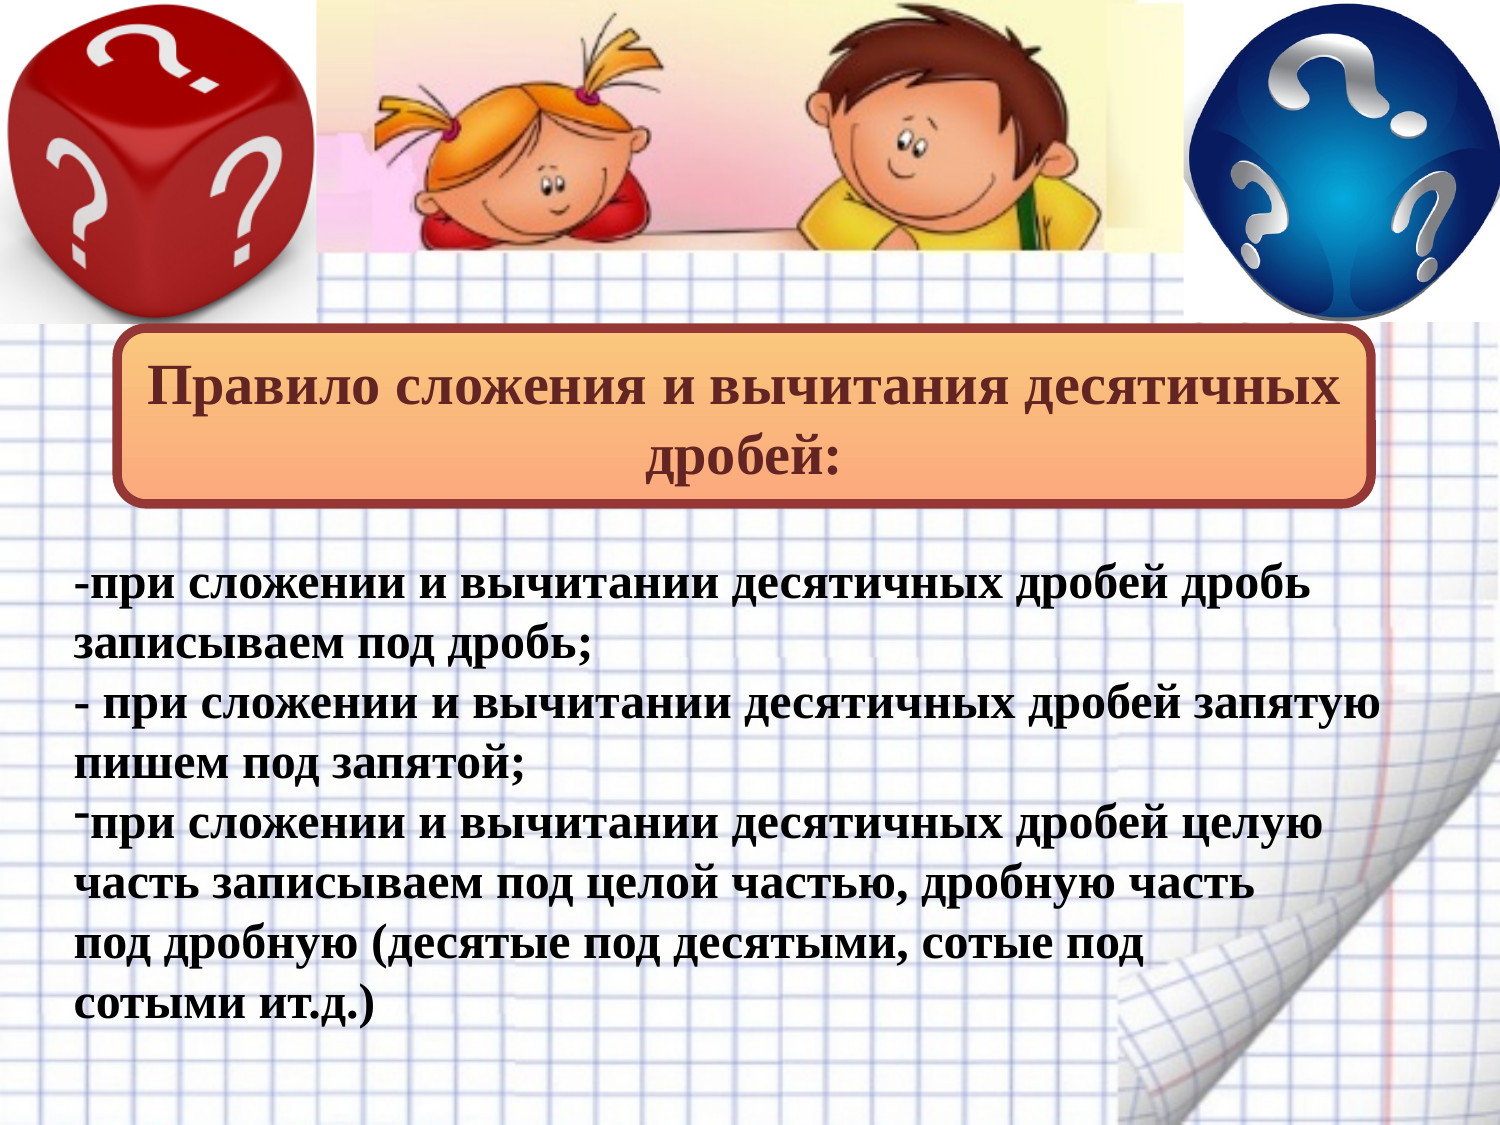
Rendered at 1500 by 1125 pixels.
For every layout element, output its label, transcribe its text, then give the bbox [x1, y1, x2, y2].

text_box -при сложении и вычитании десятичных дробей дробь записываем под дробь; - при сложении и вычитании десятичных дробей запятую пишем под запятой; при сложении и вычитании десятичных дробей целую часть записываем под целой частью, дробную часть под дробную (десятые под десятыми, сотые под сотыми ит.д.) [58, 541, 1465, 1037]
picture [0, 0, 1500, 1125]
text_box Правило сложения и вычитания десятичных дробей: [115, 326, 1374, 507]
